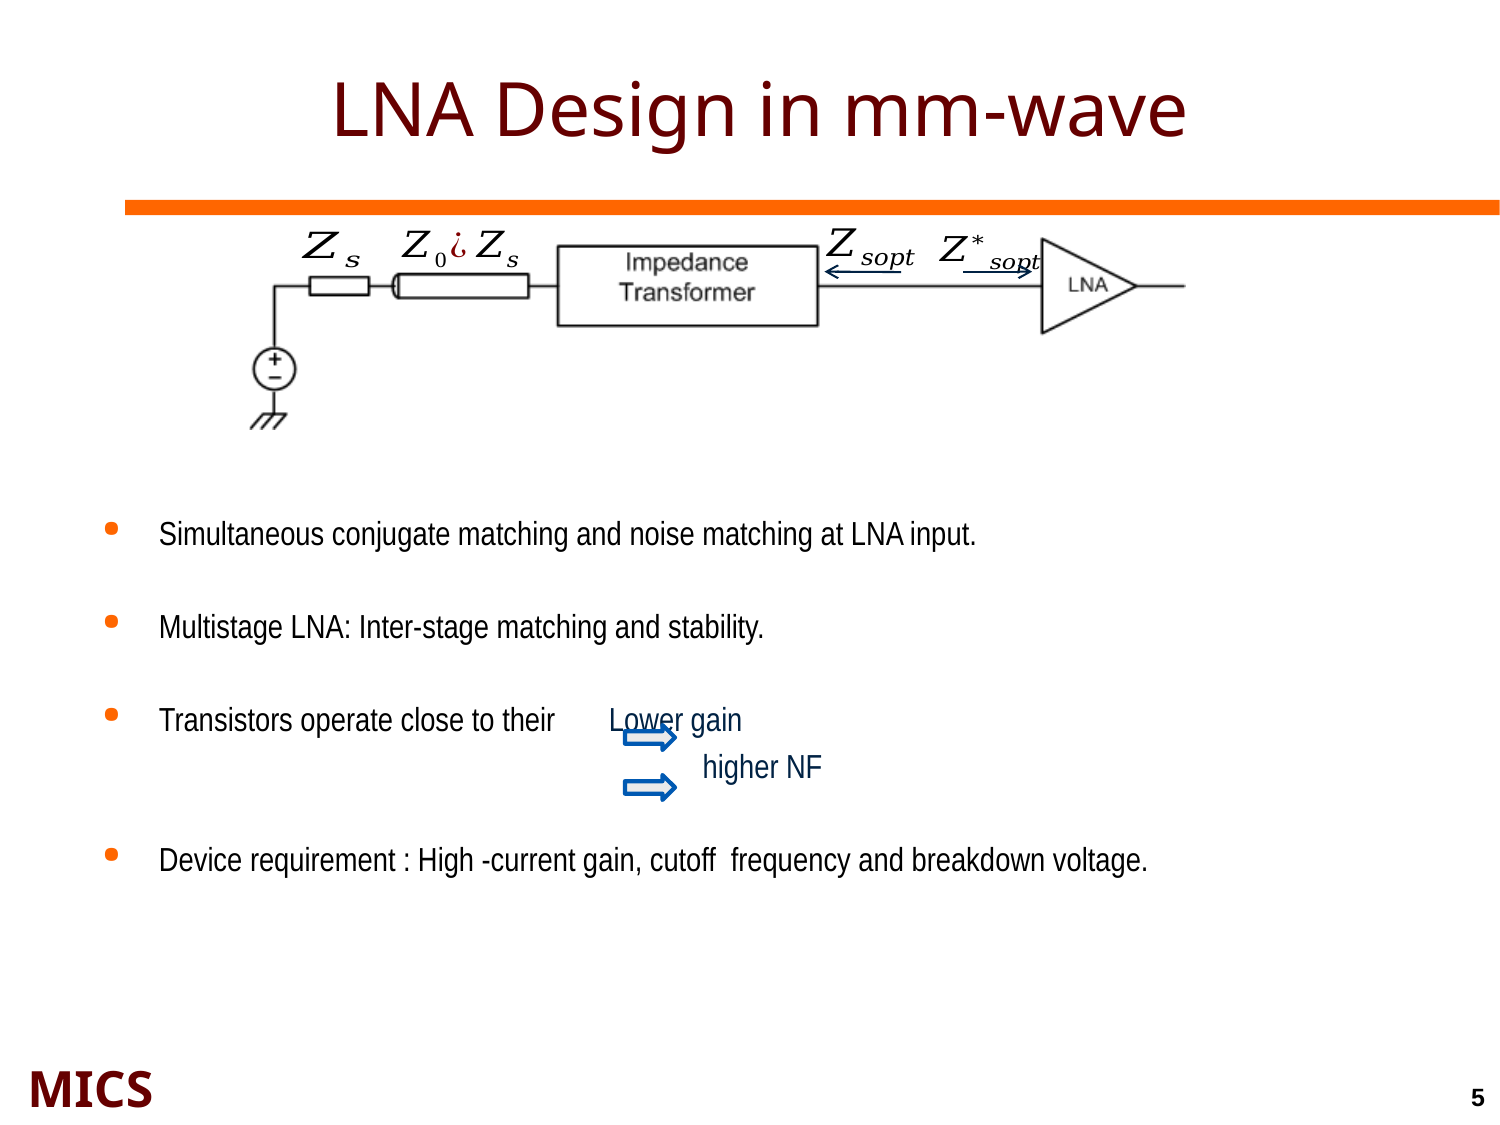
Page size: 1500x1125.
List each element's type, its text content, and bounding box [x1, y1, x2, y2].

picture [249, 237, 1187, 431]
text_box [624, 725, 676, 751]
title LNA Design in mm-wave [112, 12, 1388, 201]
slide_number 5 [1425, 1067, 1500, 1125]
text_box [624, 774, 676, 800]
